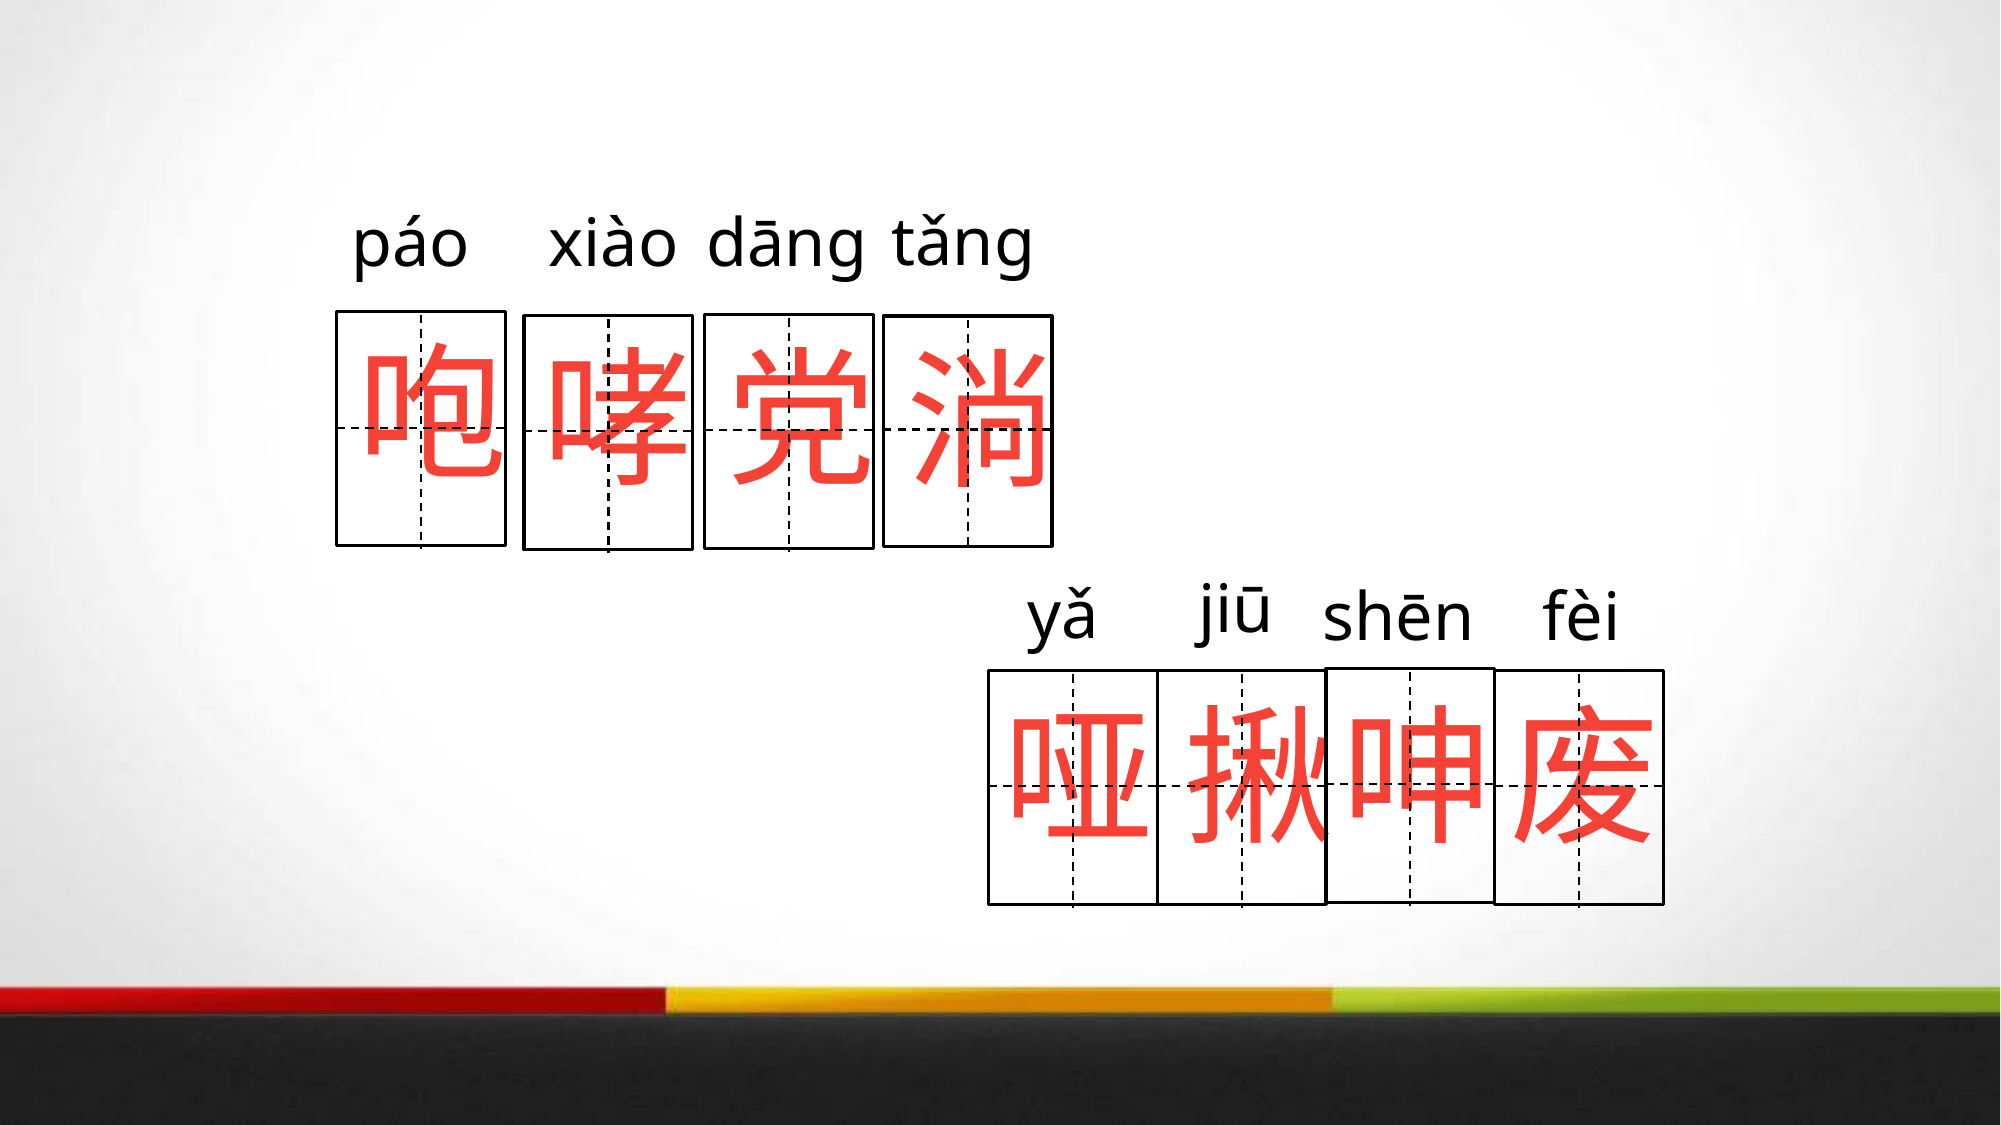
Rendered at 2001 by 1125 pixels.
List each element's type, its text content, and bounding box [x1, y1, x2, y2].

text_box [882, 315, 1053, 551]
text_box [988, 670, 1155, 909]
text_box jiū [1178, 555, 1295, 656]
text_box dāng [686, 189, 888, 290]
text_box páo [331, 190, 491, 290]
text_box yǎ [1007, 562, 1119, 663]
text_box xiào [528, 189, 686, 290]
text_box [336, 310, 506, 550]
picture [0, 0, 2001, 1125]
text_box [523, 315, 693, 554]
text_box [1494, 670, 1664, 909]
text_box fèi [1522, 564, 1641, 665]
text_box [1325, 668, 1495, 907]
text_box shēn [1302, 564, 1495, 665]
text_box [1157, 670, 1322, 909]
text_box tǎng [871, 188, 1056, 289]
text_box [704, 314, 874, 553]
